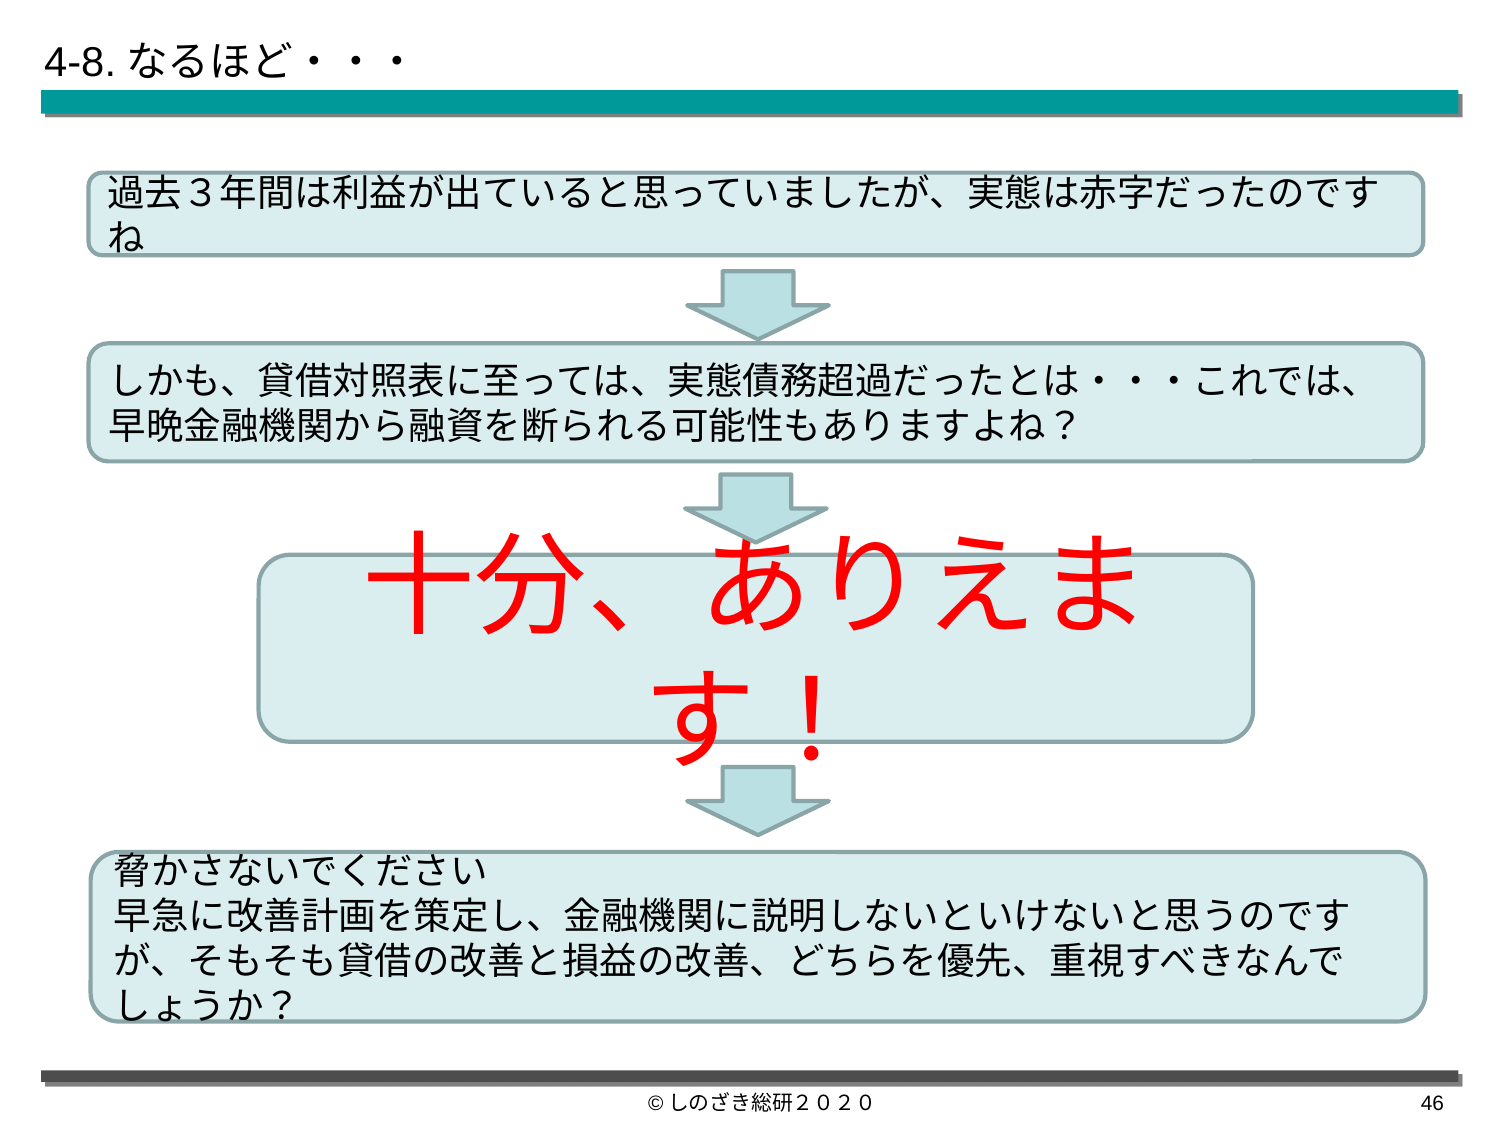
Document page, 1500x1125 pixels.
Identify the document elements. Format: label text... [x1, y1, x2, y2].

text_box 十分、ありえます！ [256, 552, 1256, 744]
slide_number 45 [1108, 1082, 1459, 1125]
text_box [682, 472, 829, 545]
text_box [685, 764, 831, 837]
text_box 過去３年間は利益が出ていると思っていましたが、実態は赤字だったのですね [86, 170, 1426, 258]
text_box 4-8.なるほど・・・ [29, 27, 1020, 92]
text_box しかも、貸借対照表に至っては、実態債務超過だったとは・・・これでは、早晩金融機関から融資を断られる可能性もありますよね？ [86, 341, 1426, 464]
footer ©しのざき総研２０２０ [524, 1082, 1000, 1125]
text_box [685, 269, 831, 342]
text_box 脅かさないでください 早急に改善計画を策定し、金融機関に説明しないといけないと思うのですが、そもそも貸借の改善と損益の改善、どちらを優先、重視すべきなんでしょうか？ [88, 849, 1428, 1024]
